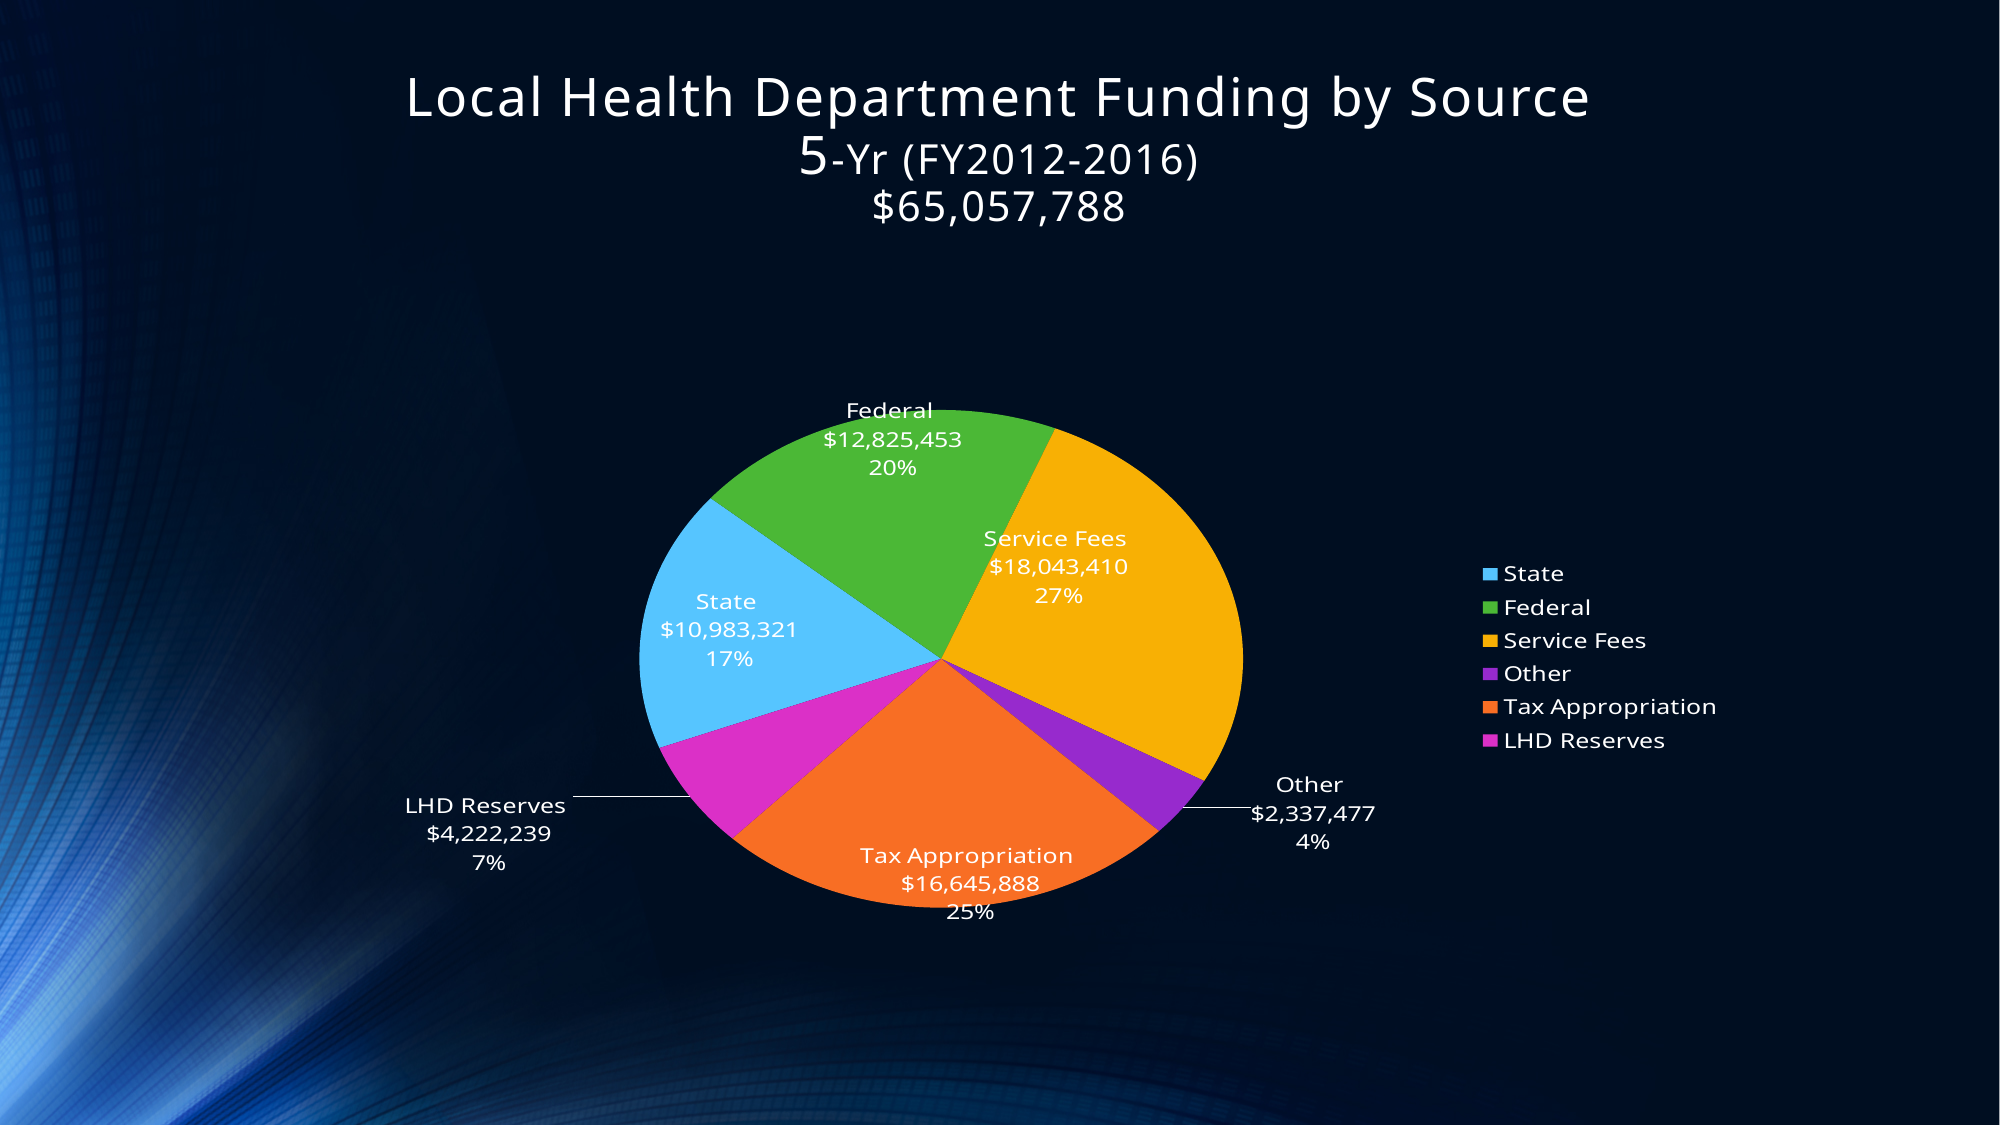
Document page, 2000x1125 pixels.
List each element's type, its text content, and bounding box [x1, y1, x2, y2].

chart [239, 324, 1739, 1000]
picture [0, 0, 2000, 1125]
title Local Health Department Funding by Source 5-Yr (FY2012-2016) $65,057,788 [249, 62, 1750, 288]
